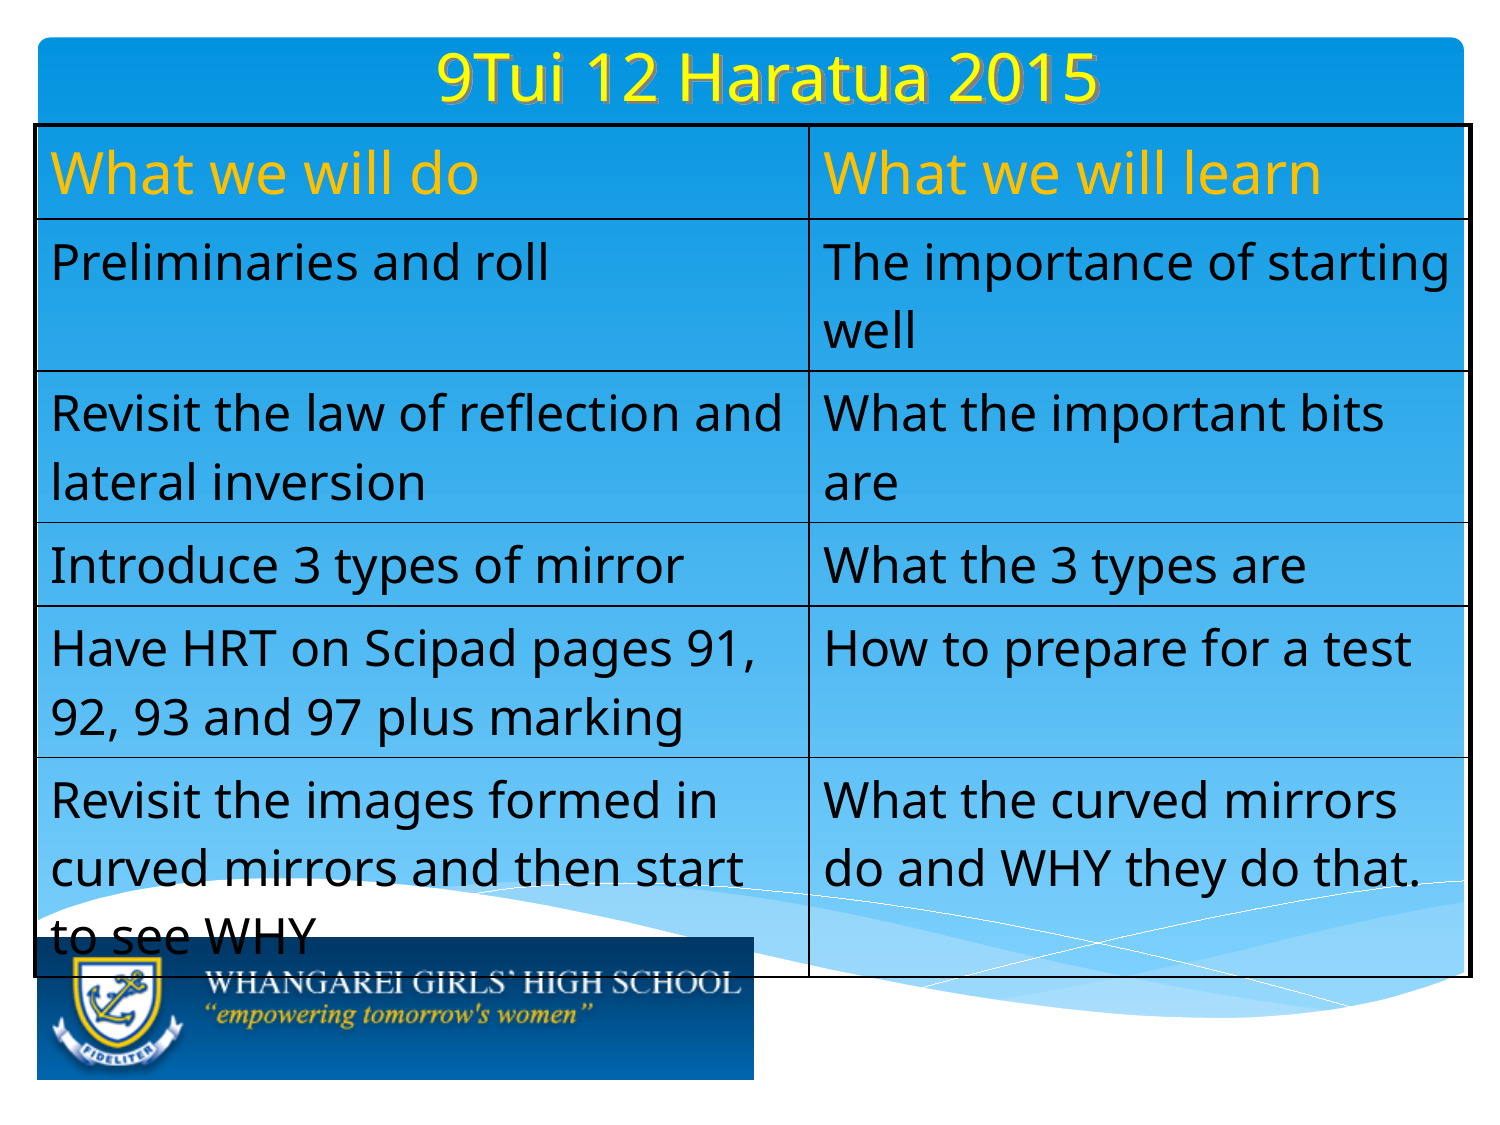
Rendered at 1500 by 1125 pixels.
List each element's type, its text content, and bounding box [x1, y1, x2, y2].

table_cell What the 3 types are [810, 523, 1468, 605]
text_box 9Tui 12 Haratua 2015 [162, 24, 1375, 123]
table_cell Revisit the images formed in curved mirrors and then start to see WHY [37, 758, 808, 976]
table_cell What the curved mirrors do and WHY they do that. [810, 758, 1468, 976]
table_cell Revisit the law of reflection and lateral inversion [37, 372, 808, 522]
table_cell The importance of starting well [810, 220, 1468, 370]
table_header What we will learn [810, 127, 1468, 218]
table_cell Introduce 3 types of mirror [37, 523, 808, 605]
picture [37, 937, 754, 1080]
table_header What we will do [37, 127, 808, 218]
table_cell Have HRT on Scipad pages 91, 92, 93 and 97 plus marking [37, 607, 808, 757]
table_cell How to prepare for a test [810, 607, 1468, 757]
table_cell Preliminaries and roll [37, 220, 808, 370]
table_cell What the important bits are [810, 372, 1468, 522]
